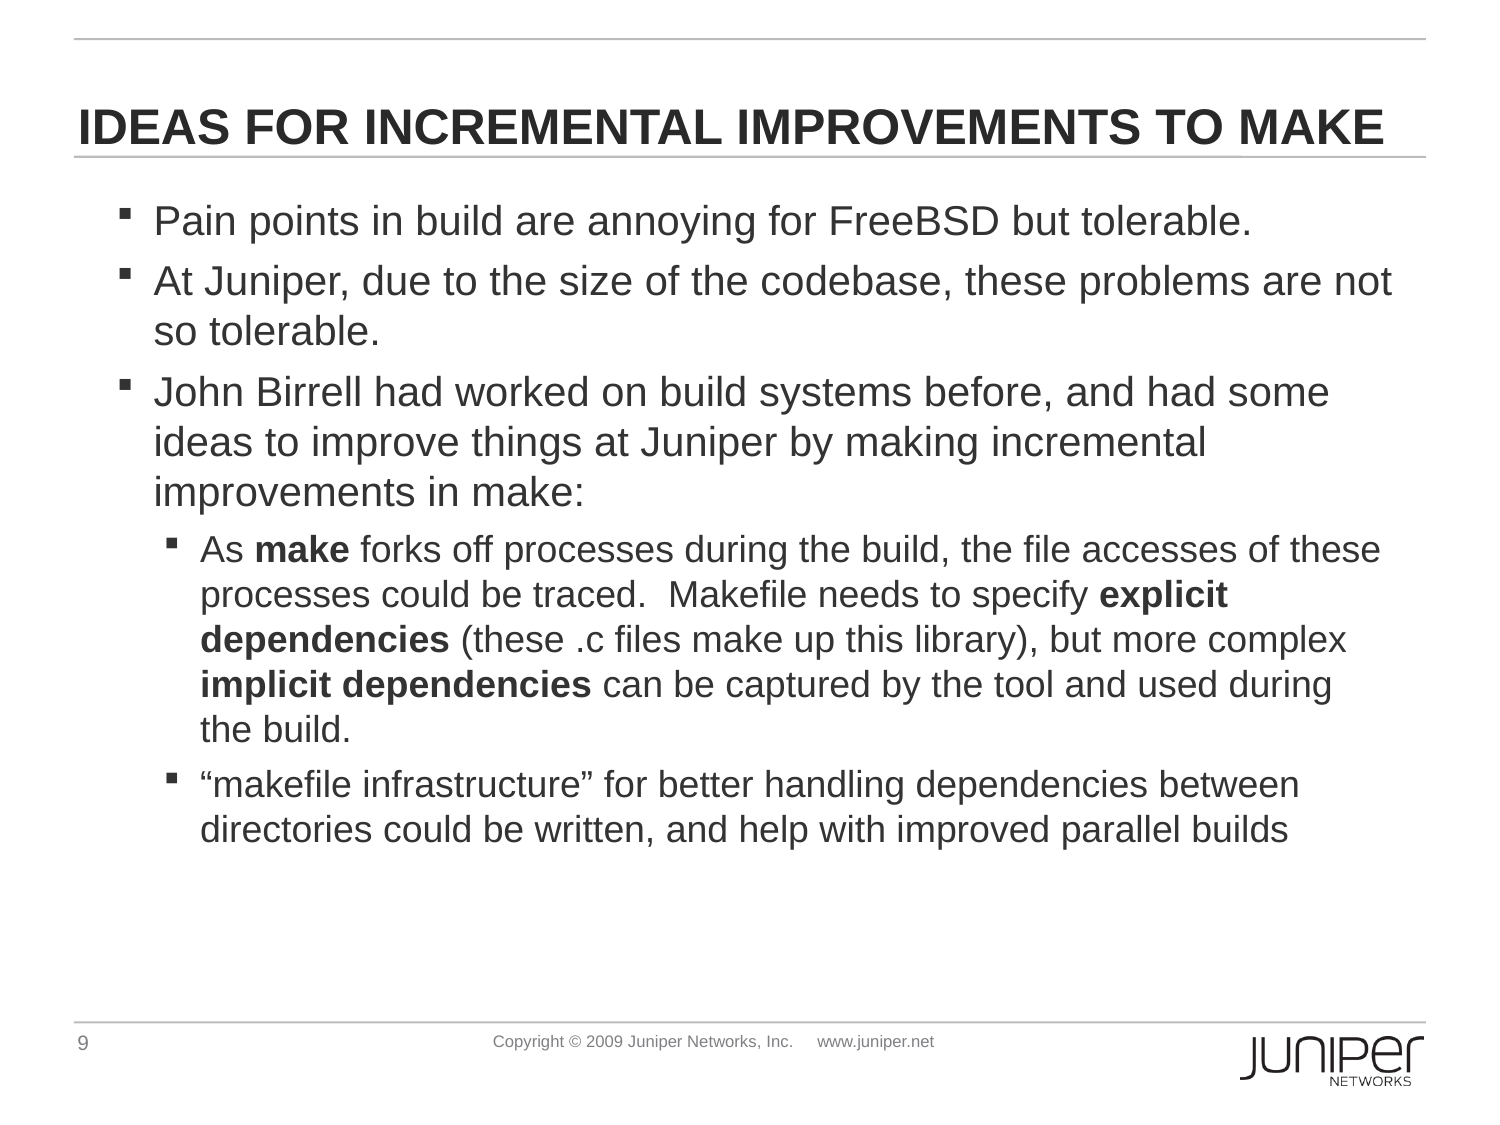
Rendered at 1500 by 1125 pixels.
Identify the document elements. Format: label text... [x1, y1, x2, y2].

title Ideas for INCREMENTAL IMPROVEMENTS to MAKE [77, 41, 1427, 164]
list Pain points in build are annoying for FreeBSD but tolerable. At Juniper, due to the size of the codebase, these problems are not so tolerable. John Birrell had worked on build systems before, and had some ideas to improve things at Juniper by making incremental improvements in make: As make forks off processes during the build, the file accesses of these processes could be traced. Makefile needs to specify explicit dependencies (these .c files make up this library), but more complex implicit dependencies can be captured by the tool and used during the build. “makefile infrastructure” for better handling dependencies between directories could be written, and help with improved parallel builds [60, 186, 1411, 983]
picture [1240, 1036, 1424, 1086]
